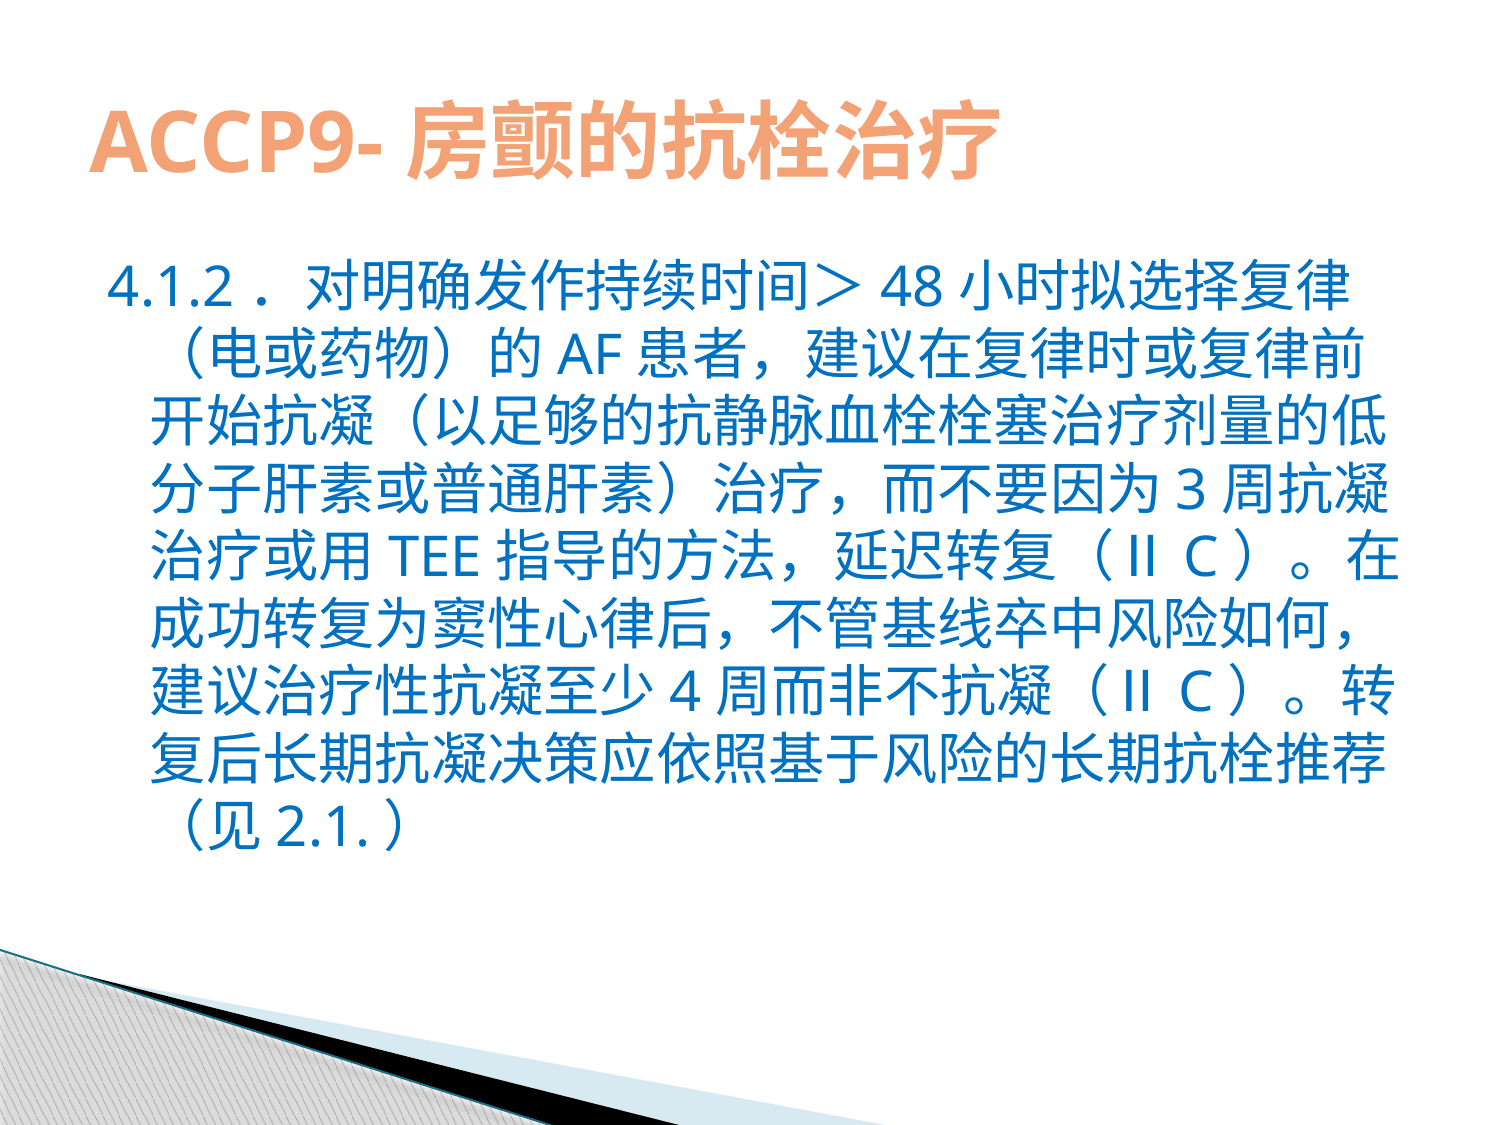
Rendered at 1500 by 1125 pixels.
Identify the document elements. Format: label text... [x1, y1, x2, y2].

title ACCP9-房颤的抗栓治疗 [75, 45, 1425, 233]
list 4.1.2．对明确发作持续时间＞48小时拟选择复律（电或药物）的AF患者，建议在复律时或复律前开始抗凝（以足够的抗静脉血栓栓塞治疗剂量的低分子肝素或普通肝素）治疗，而不要因为3周抗凝治疗或用TEE指导的方法，延迟转复（ⅡC）。在成功转复为窦性心律后，不管基线卒中风险如何，建议治疗性抗凝至少4周而非不抗凝（ⅡC）。转复后长期抗凝决策应依照基于风险的长期抗栓推荐（见2.1.） [74, 242, 1426, 986]
